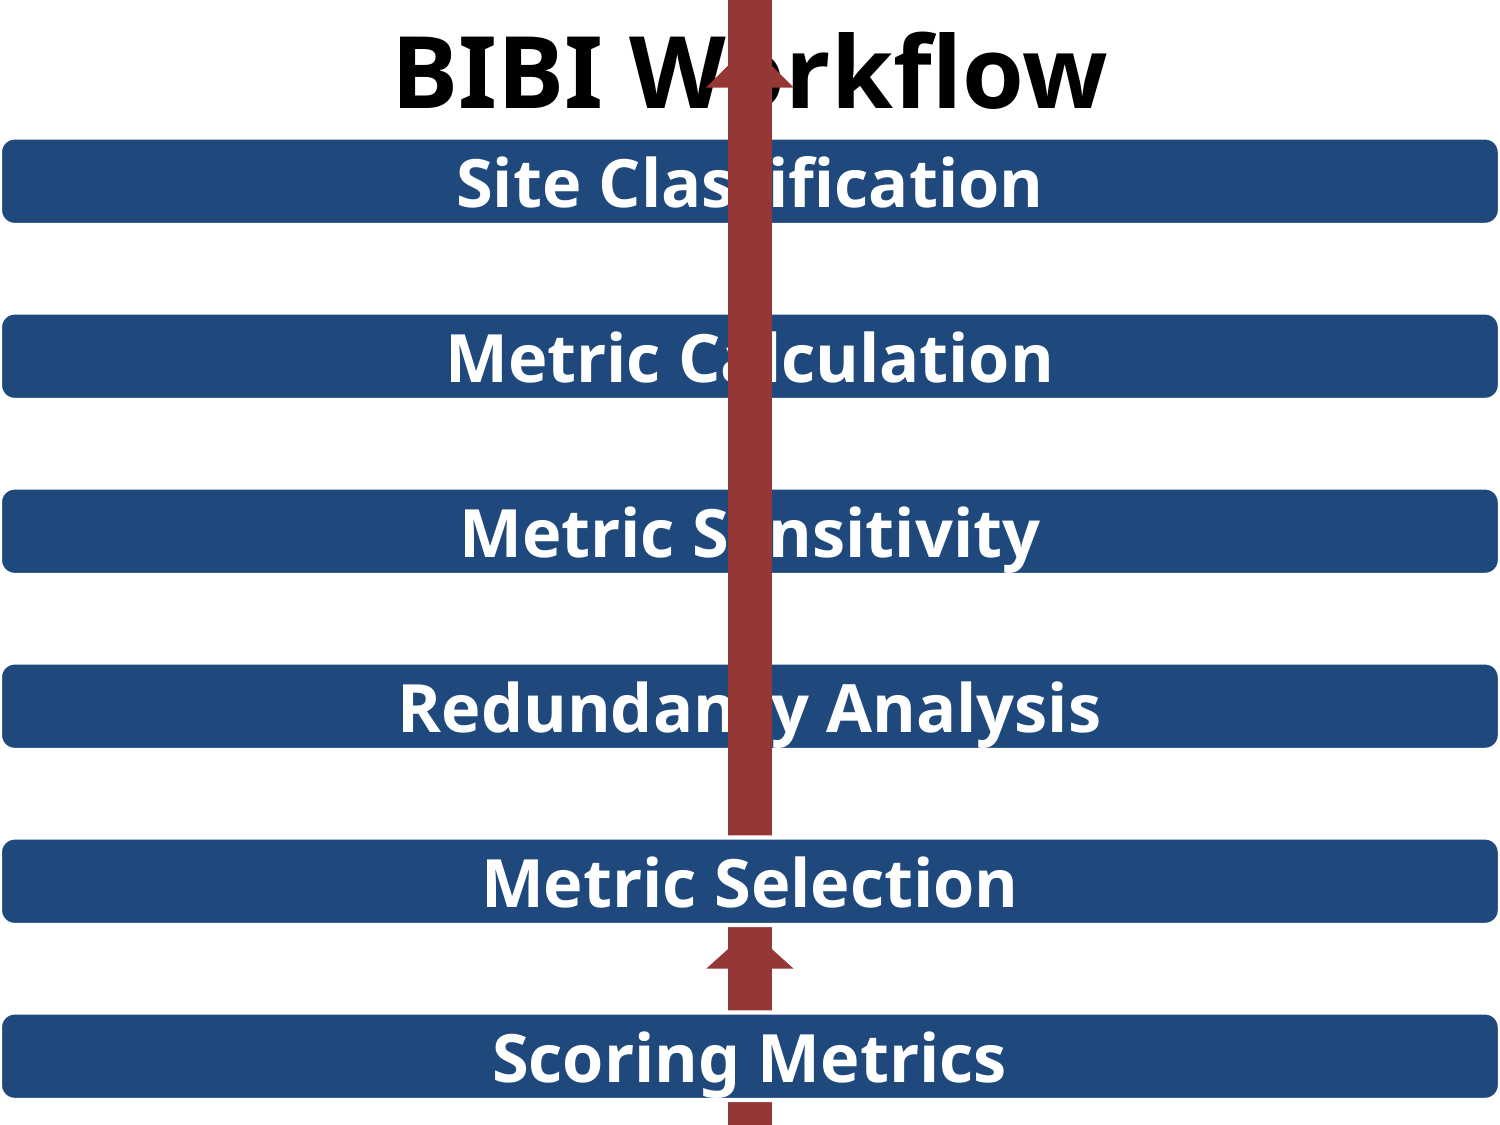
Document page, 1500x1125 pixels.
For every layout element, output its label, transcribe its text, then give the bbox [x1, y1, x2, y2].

title BIBI Workflow [75, 0, 728, 135]
title BIBI Workflow [772, 0, 1425, 135]
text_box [0, 137, 1500, 1101]
